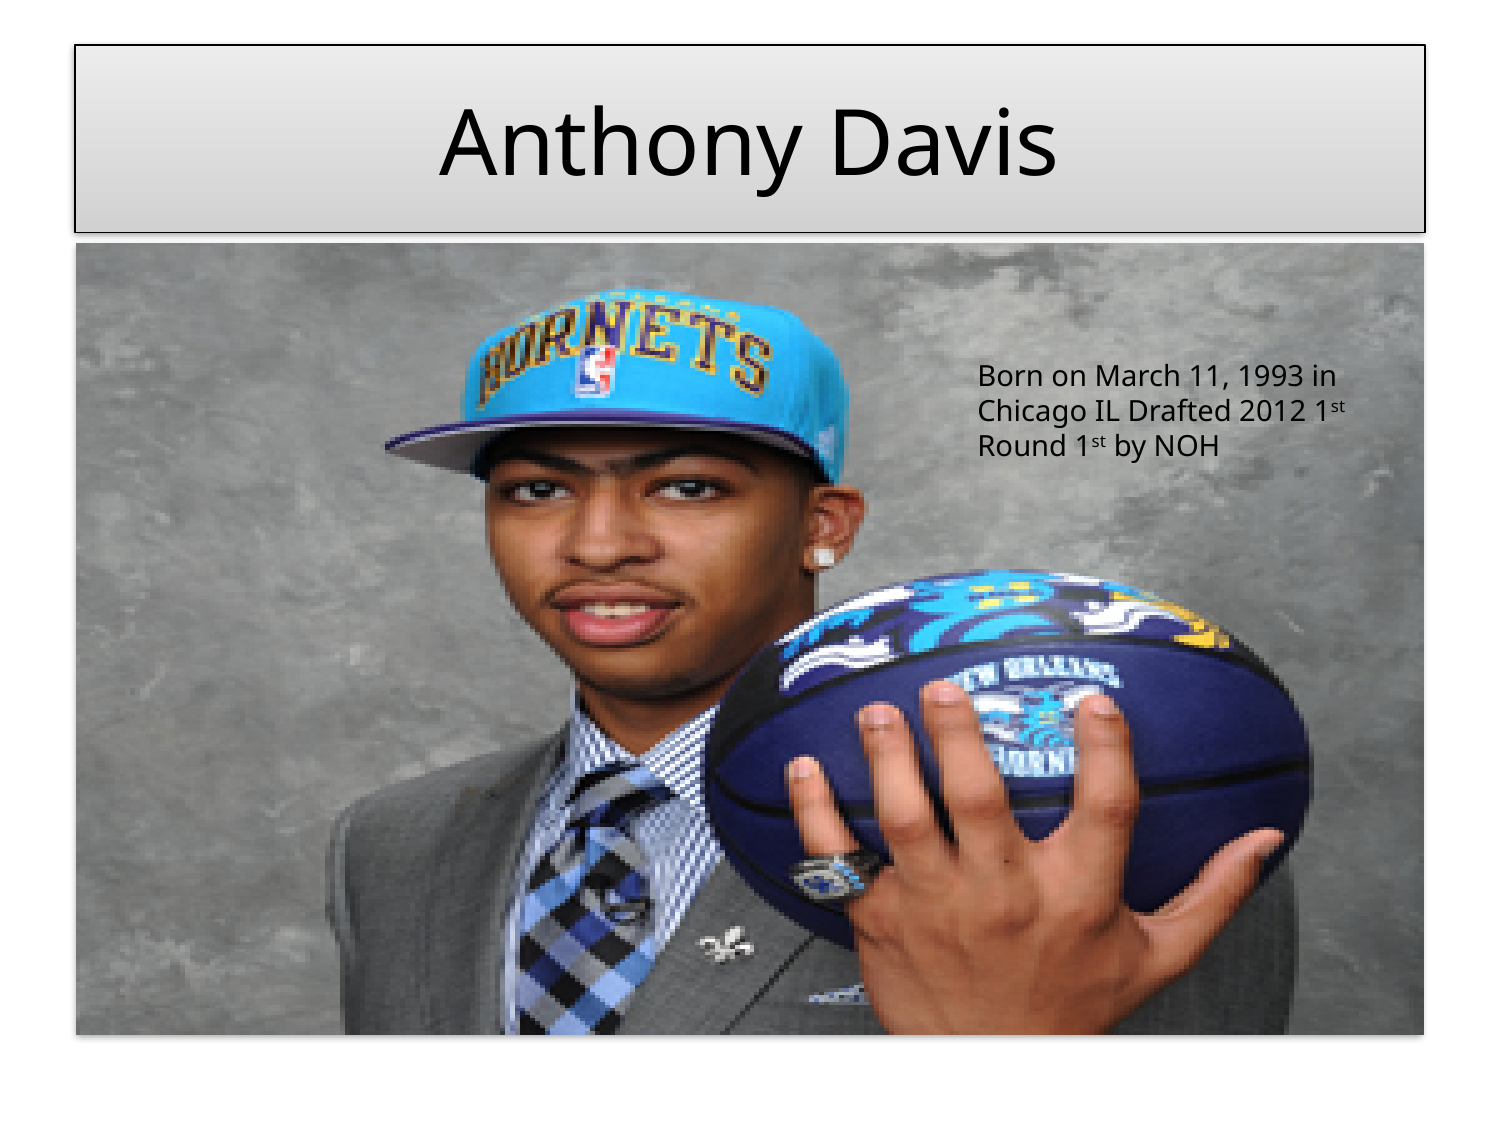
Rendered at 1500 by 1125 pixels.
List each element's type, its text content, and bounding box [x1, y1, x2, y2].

title Anthony Davis [74, 44, 1426, 233]
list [76, 243, 1424, 1036]
